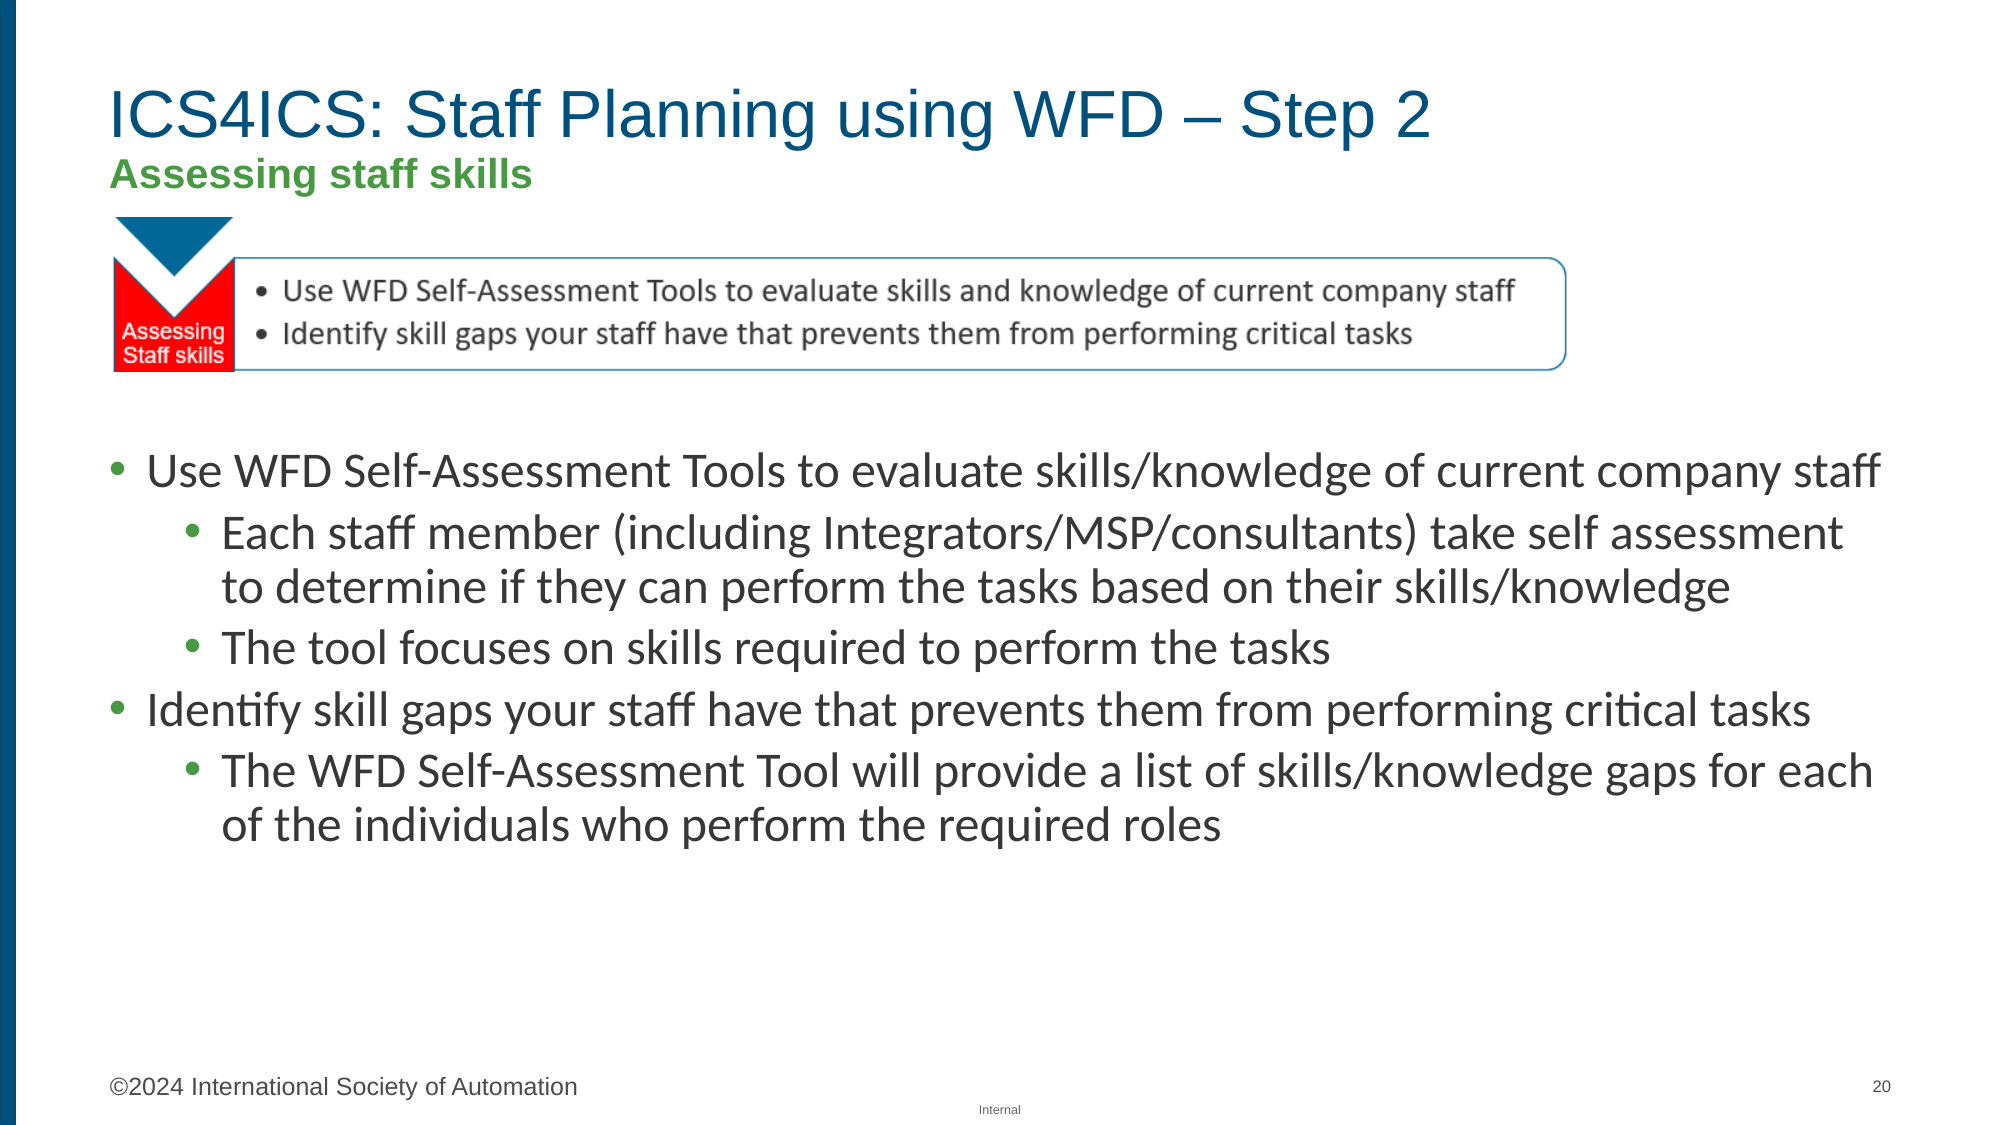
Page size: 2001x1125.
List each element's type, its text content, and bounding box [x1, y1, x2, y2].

slide_number 20 [1456, 1071, 1907, 1100]
title ICS4ICS: Staff Planning using WFD – Step 2 Assessing staff skills [93, 93, 1819, 184]
picture [105, 217, 1569, 372]
list Use WFD Self-Assessment Tools to evaluate skills/knowledge of current company staff Each staff member (including Integrators/MSP/consultants) take self assessment to determine if they can perform the tasks based on their skills/knowledge The tool focuses on skills required to perform the tasks Identify skill gaps your staff have that prevents them from performing critical tasks The WFD Self-Assessment Tool will provide a list of skills/knowledge gaps for each of the individuals who perform the required roles [93, 437, 1907, 1014]
